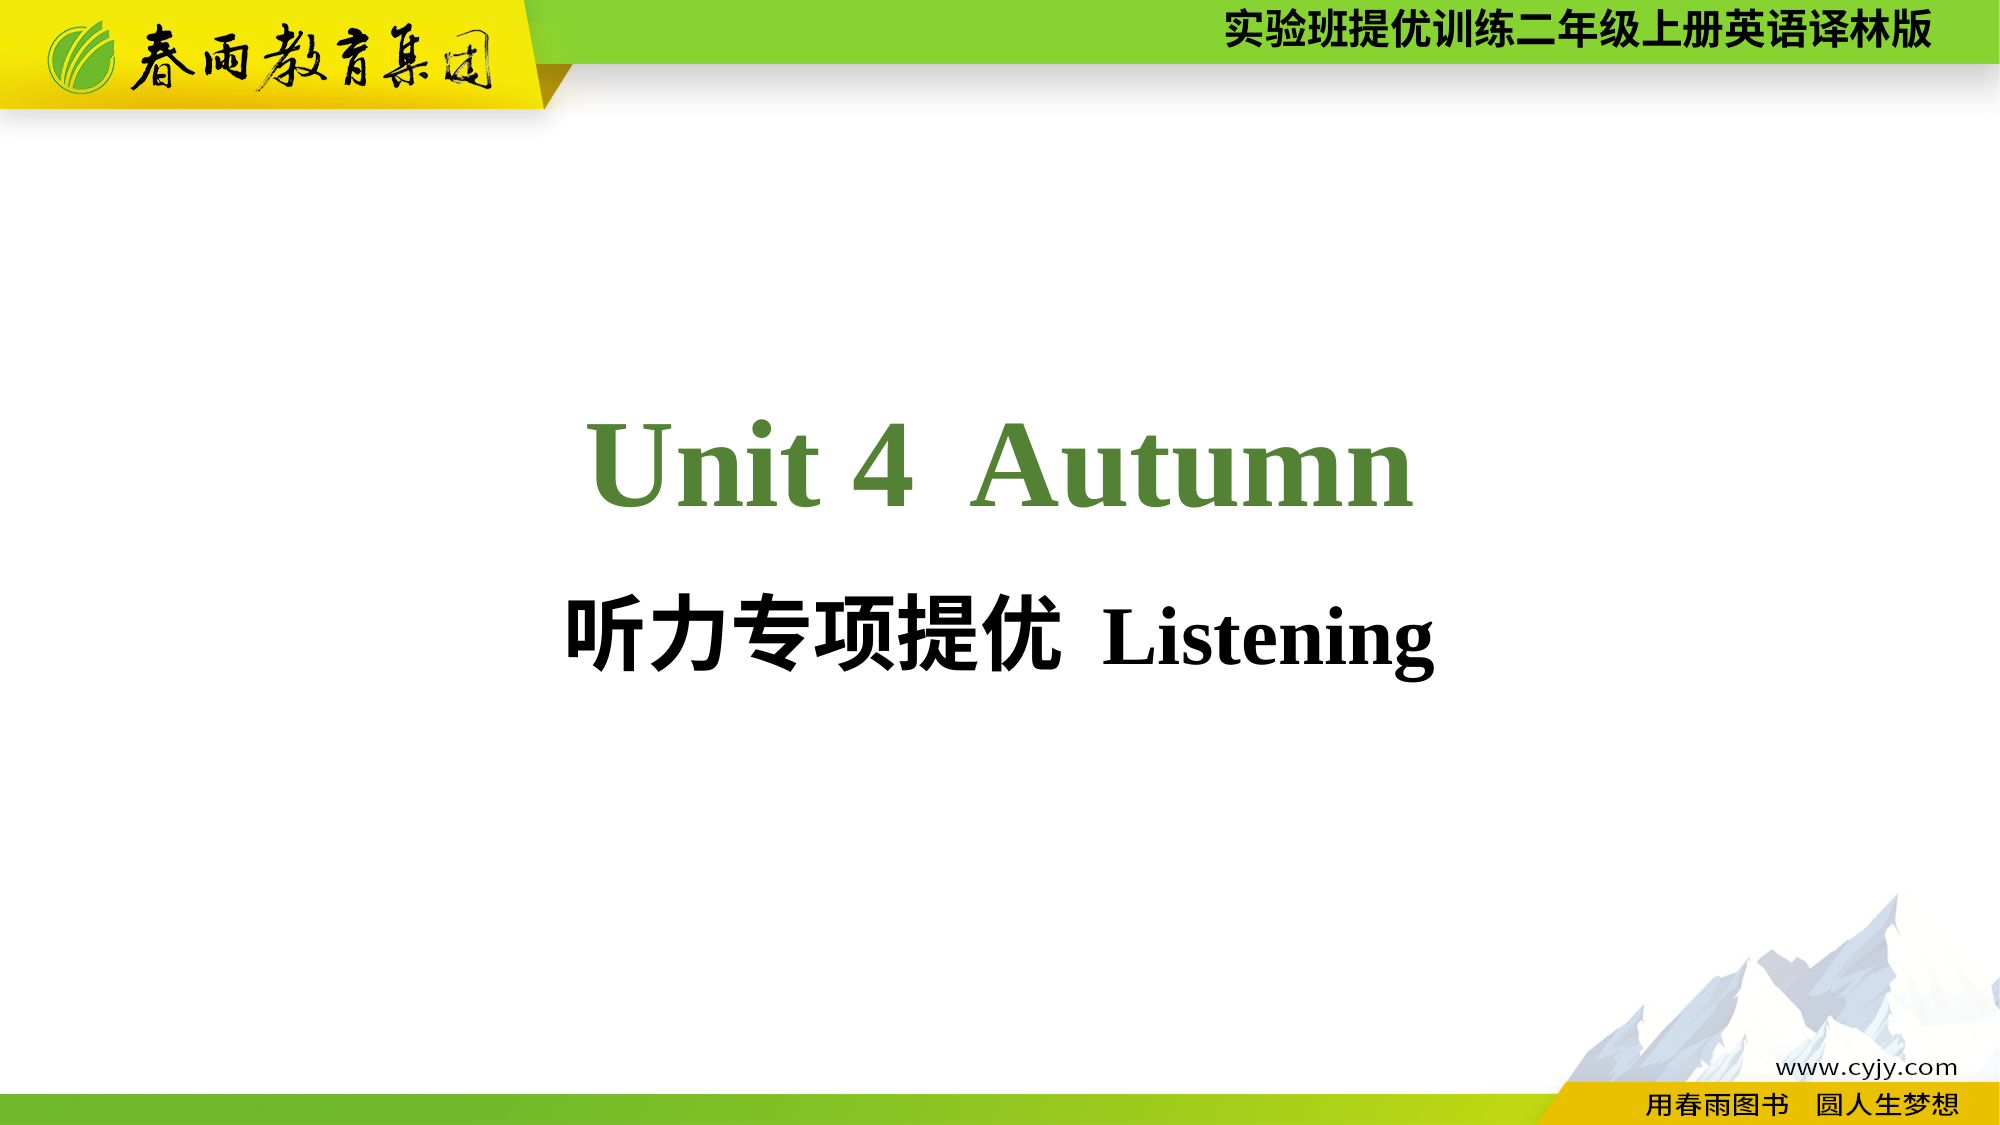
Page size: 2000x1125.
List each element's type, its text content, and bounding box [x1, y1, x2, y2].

picture [0, 0, 2000, 298]
picture [0, 689, 2000, 1125]
text_box Unit 4 Autumn 听力专项提优 Listening [0, 298, 2000, 689]
